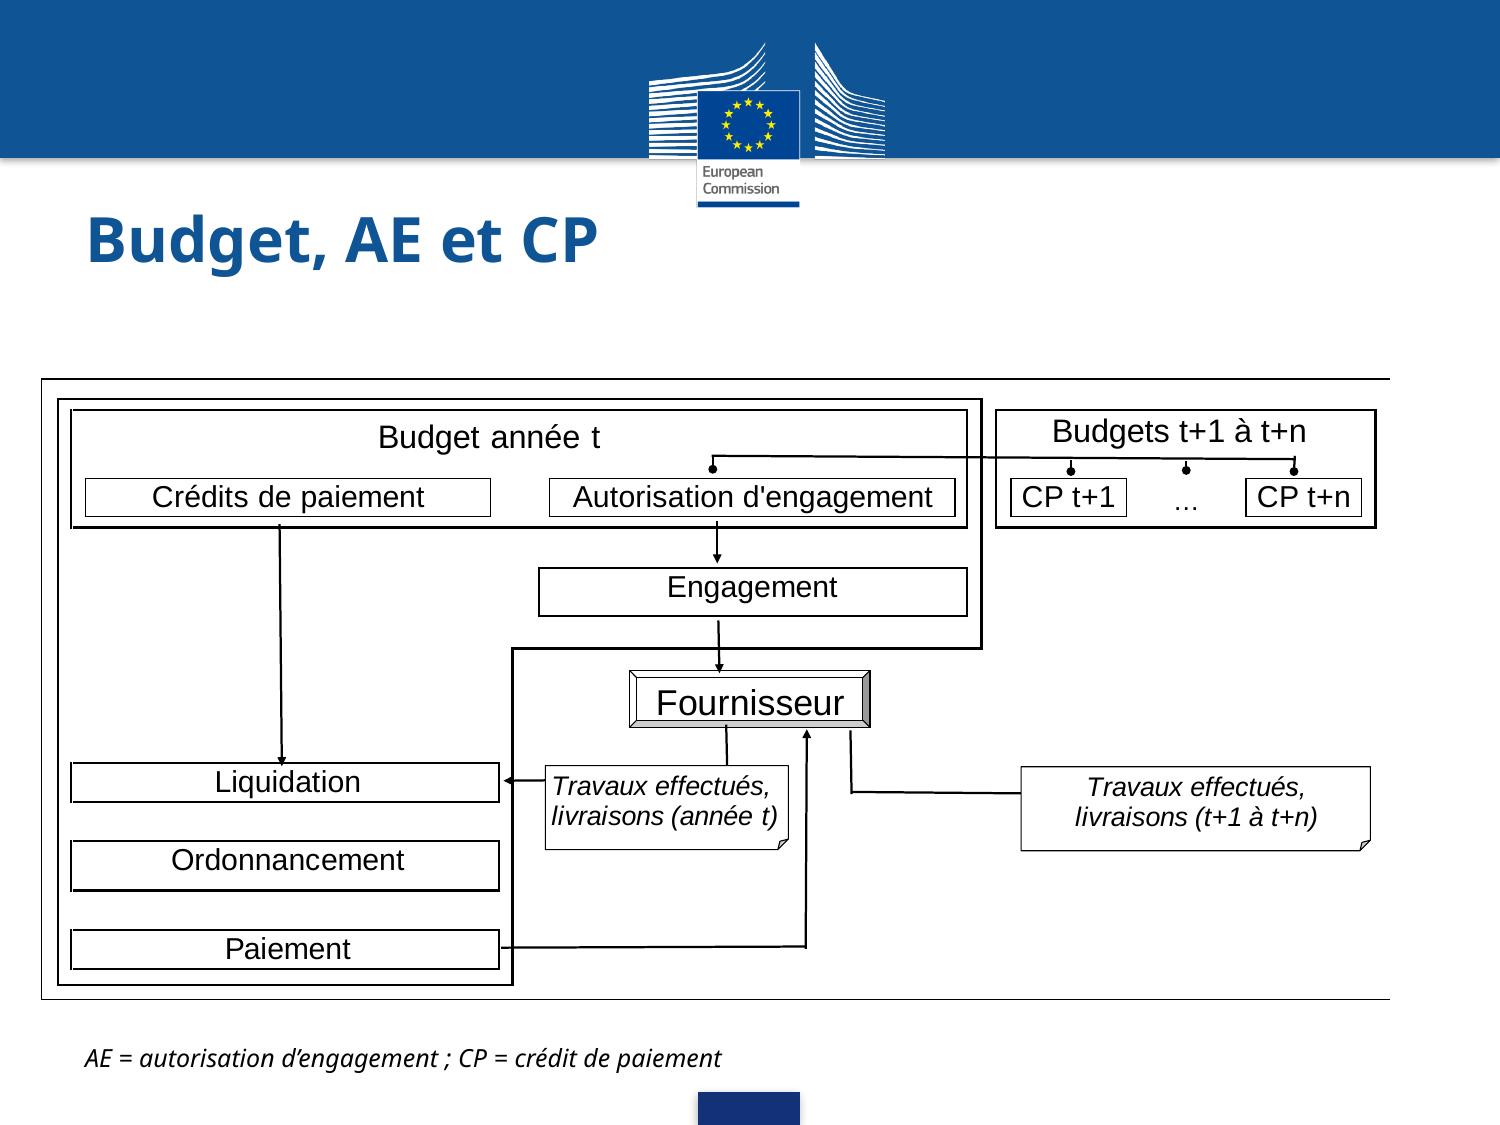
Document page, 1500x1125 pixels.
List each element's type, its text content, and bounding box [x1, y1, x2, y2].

title Budget, AE et CP [70, 160, 1421, 315]
picture [649, 42, 885, 160]
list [40, 378, 1392, 1001]
text_box AE = autorisation d’engagement ; CP = crédit de paiement [70, 1035, 1294, 1080]
